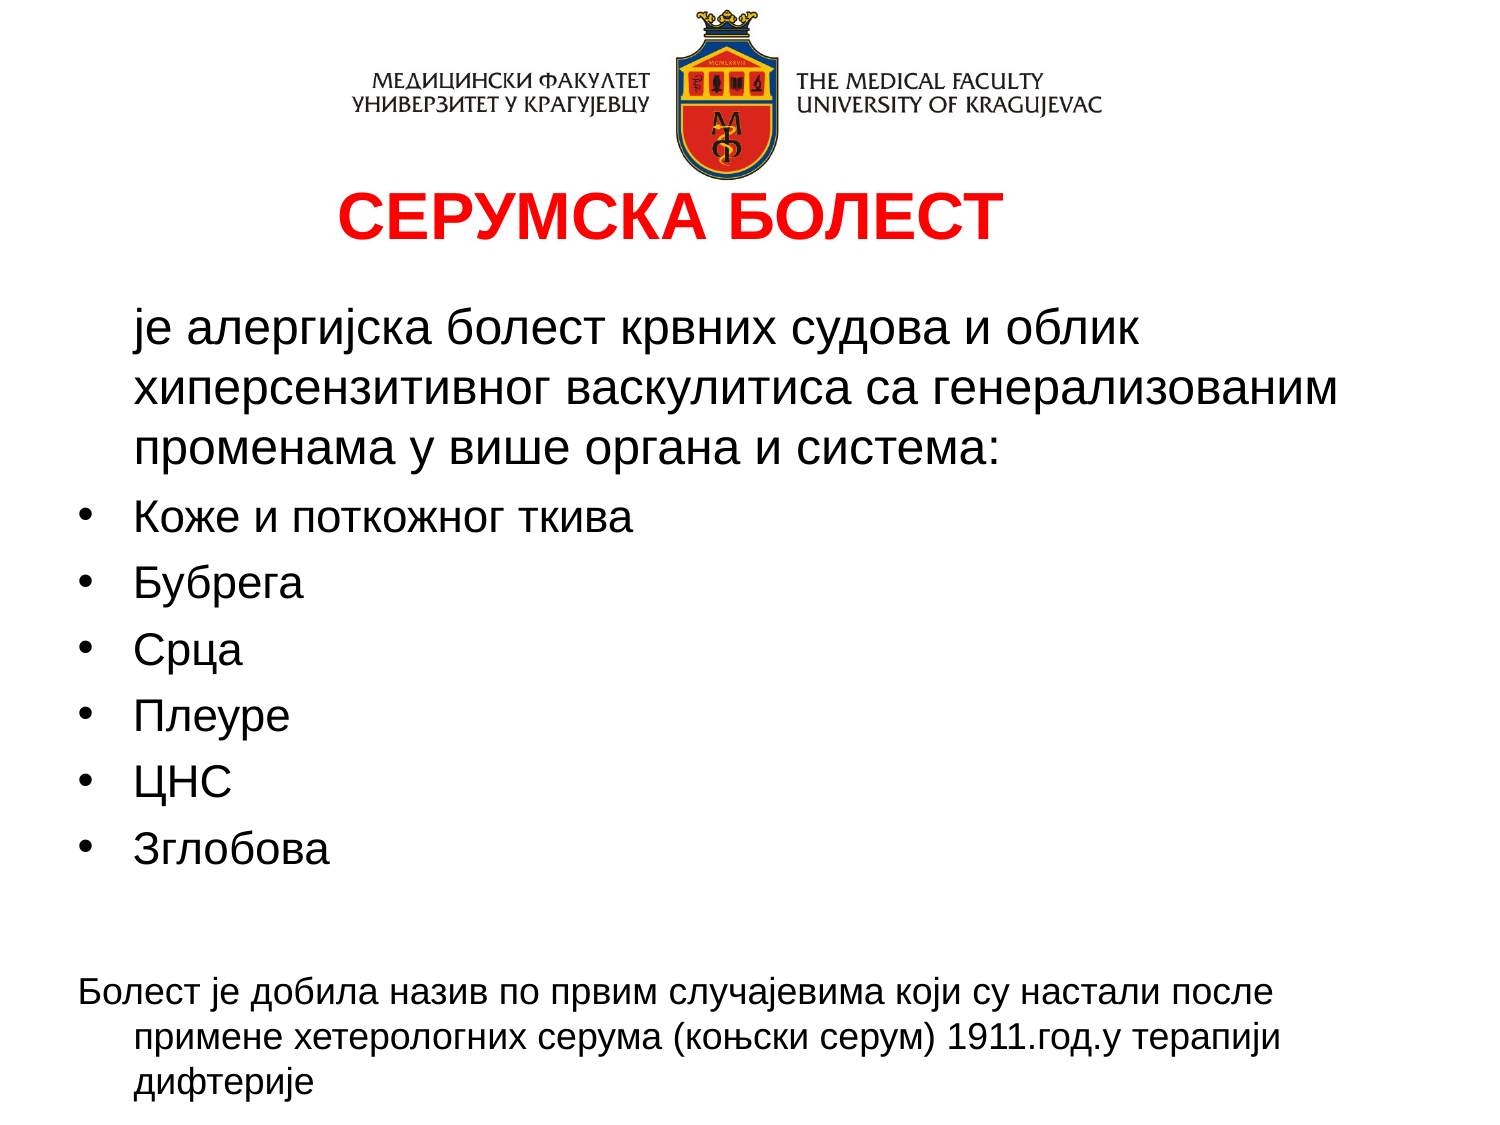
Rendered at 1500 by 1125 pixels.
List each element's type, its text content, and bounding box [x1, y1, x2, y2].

text_box је алергијска болест крвних судова и облик хиперсензитивног васкулитиса са генерализованим променама у више органа и система: Коже и поткожног ткива Бубрега Срца Плеуре ЦНС Зглобова Болест је добила назив по првим случајевима који су настали после примене хетерологних серума (коњски серум) 1911.год.у терапији дифтерије [62, 287, 1450, 1030]
text_box СЕРУМСКА БОЛЕСТ [0, 137, 1346, 288]
picture [328, 0, 1125, 137]
